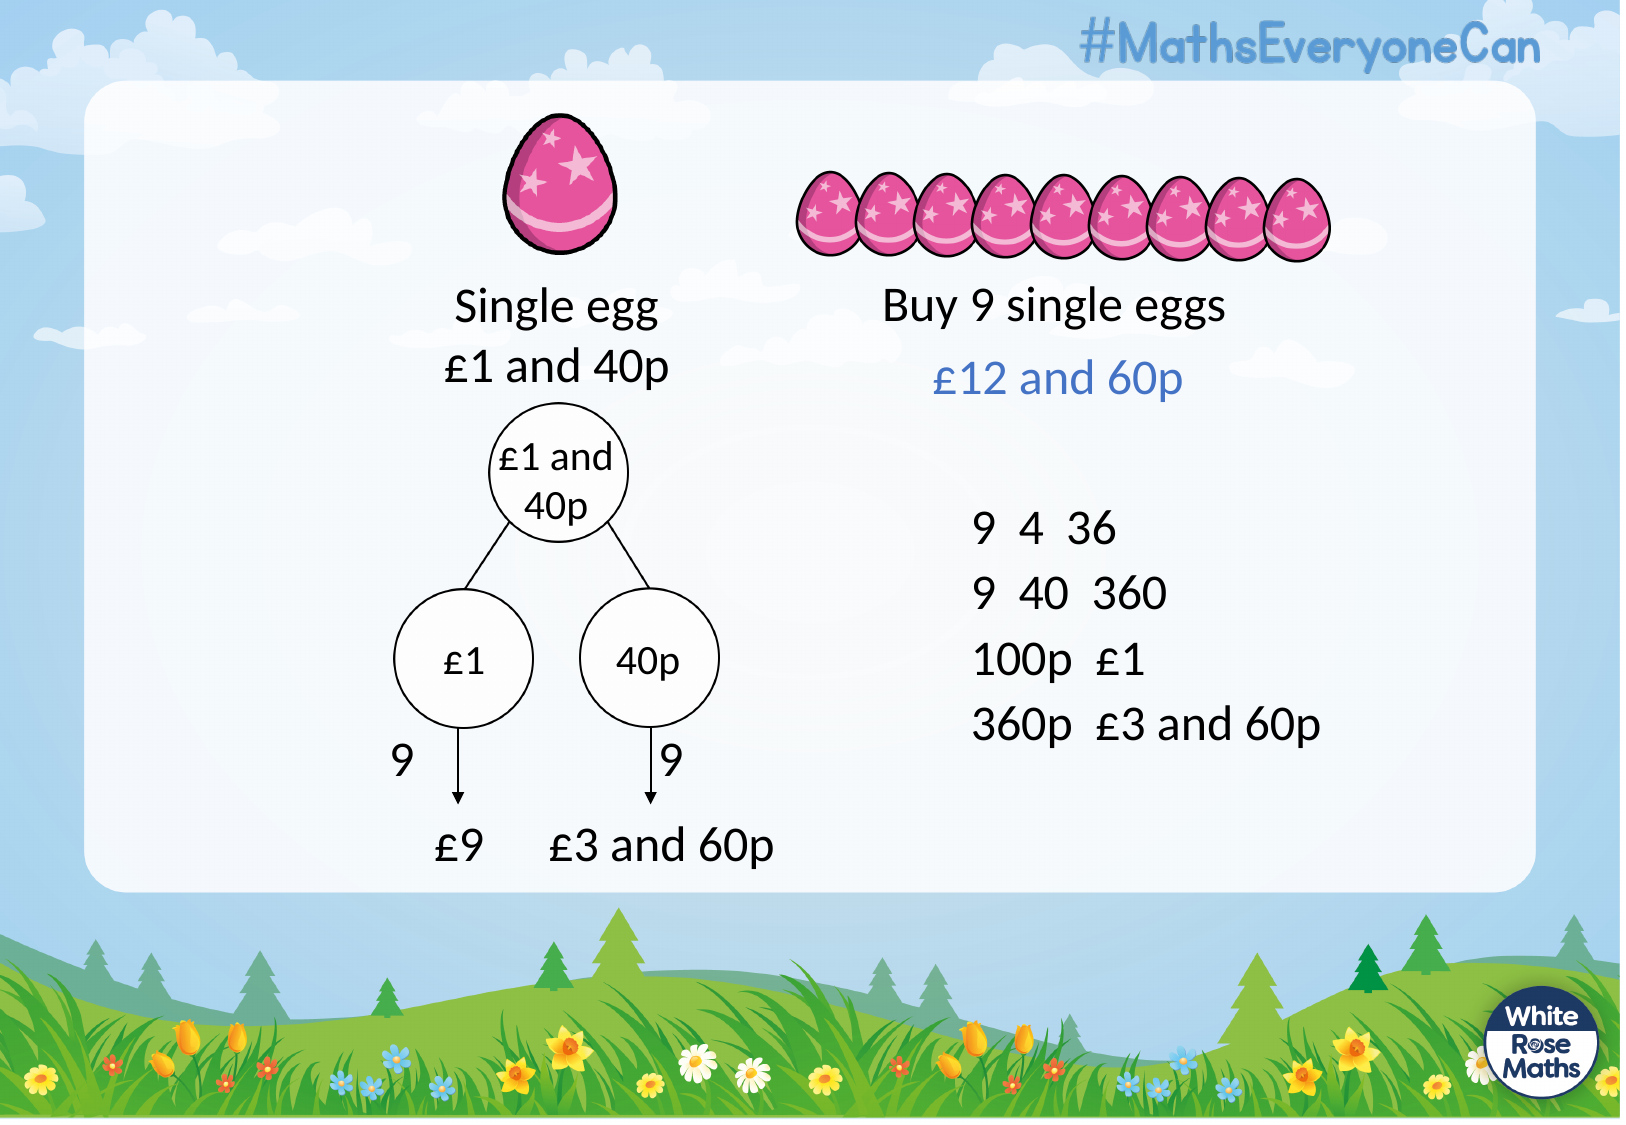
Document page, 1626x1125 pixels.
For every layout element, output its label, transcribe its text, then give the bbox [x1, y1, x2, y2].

text_box 40p [720, 625, 730, 691]
text_box £3 and 60p [533, 804, 805, 880]
text_box Single egg £1 and 40p [418, 264, 695, 400]
text_box £12 and 60p [917, 337, 1236, 412]
text_box Buy 9 single eggs [848, 263, 1261, 339]
picture [0, 0, 1626, 1125]
text_box £9 [418, 804, 533, 880]
